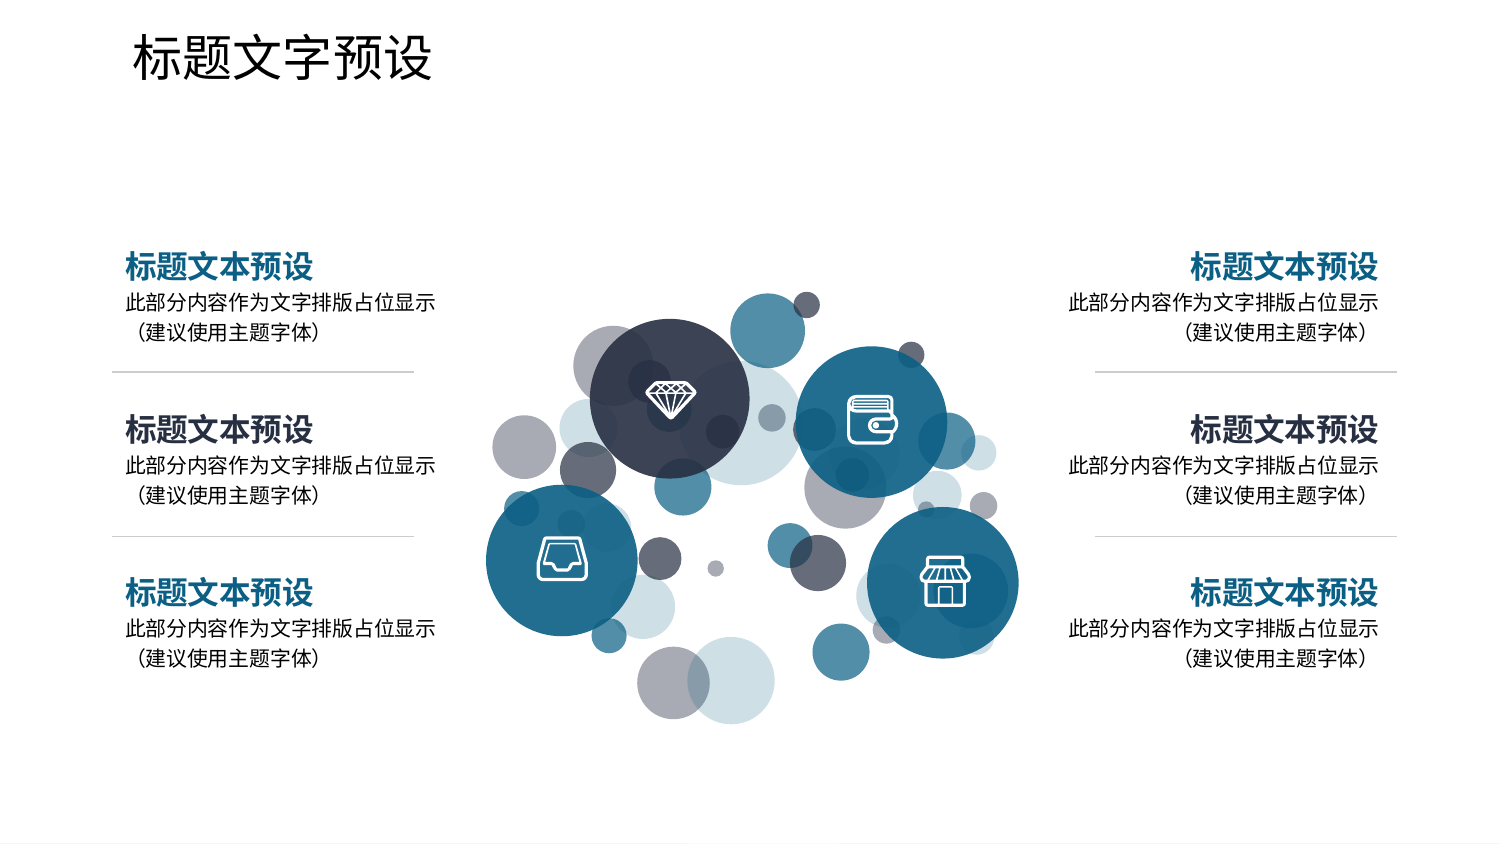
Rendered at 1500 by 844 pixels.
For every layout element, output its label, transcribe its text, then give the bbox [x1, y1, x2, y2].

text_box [1058, 247, 1397, 674]
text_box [112, 247, 447, 674]
text_box 标题文字预设 [118, 19, 470, 94]
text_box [485, 293, 1019, 844]
